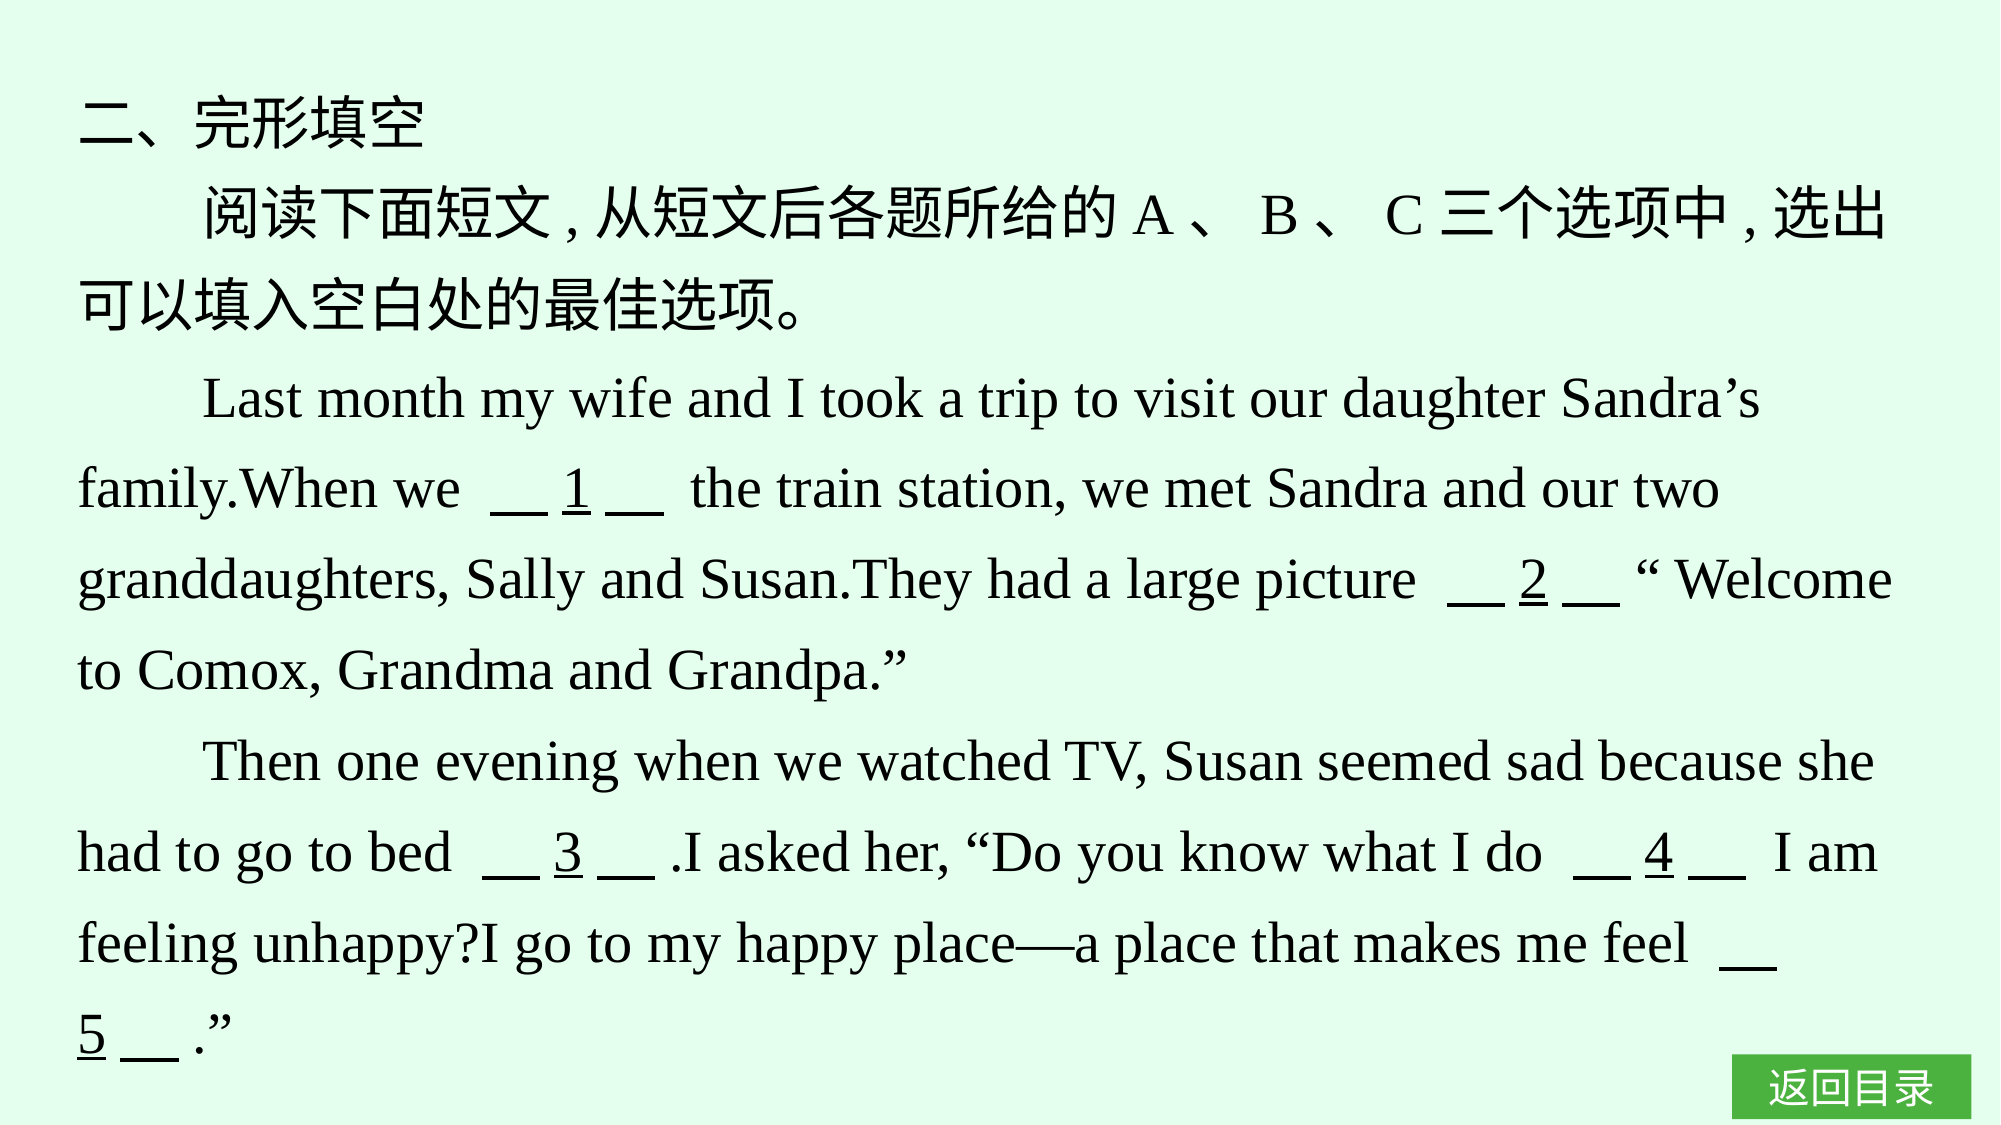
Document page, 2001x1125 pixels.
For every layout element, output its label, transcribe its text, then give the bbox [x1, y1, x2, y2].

text_box 二、完形填空 阅读下面短文,从短文后各题所给的A、B、C三个选项中,选出可以填入空白处的最佳选项。 Last month my wife and I took a trip to visit our daughter Sandra’s family.When we 1 the train station, we met Sandra and our two granddaughters, Sally and Susan.They had a large picture 2 “Welcome to Comox, Grandma and Grandpa.” Then one evening when we watched TV, Susan seemed sad because she had to go to bed 3 .I asked her, “Do you know what I do 4 I am feeling unhappy?I go to my happy place—a place that makes me feel 5 .” [62, 57, 1938, 1073]
